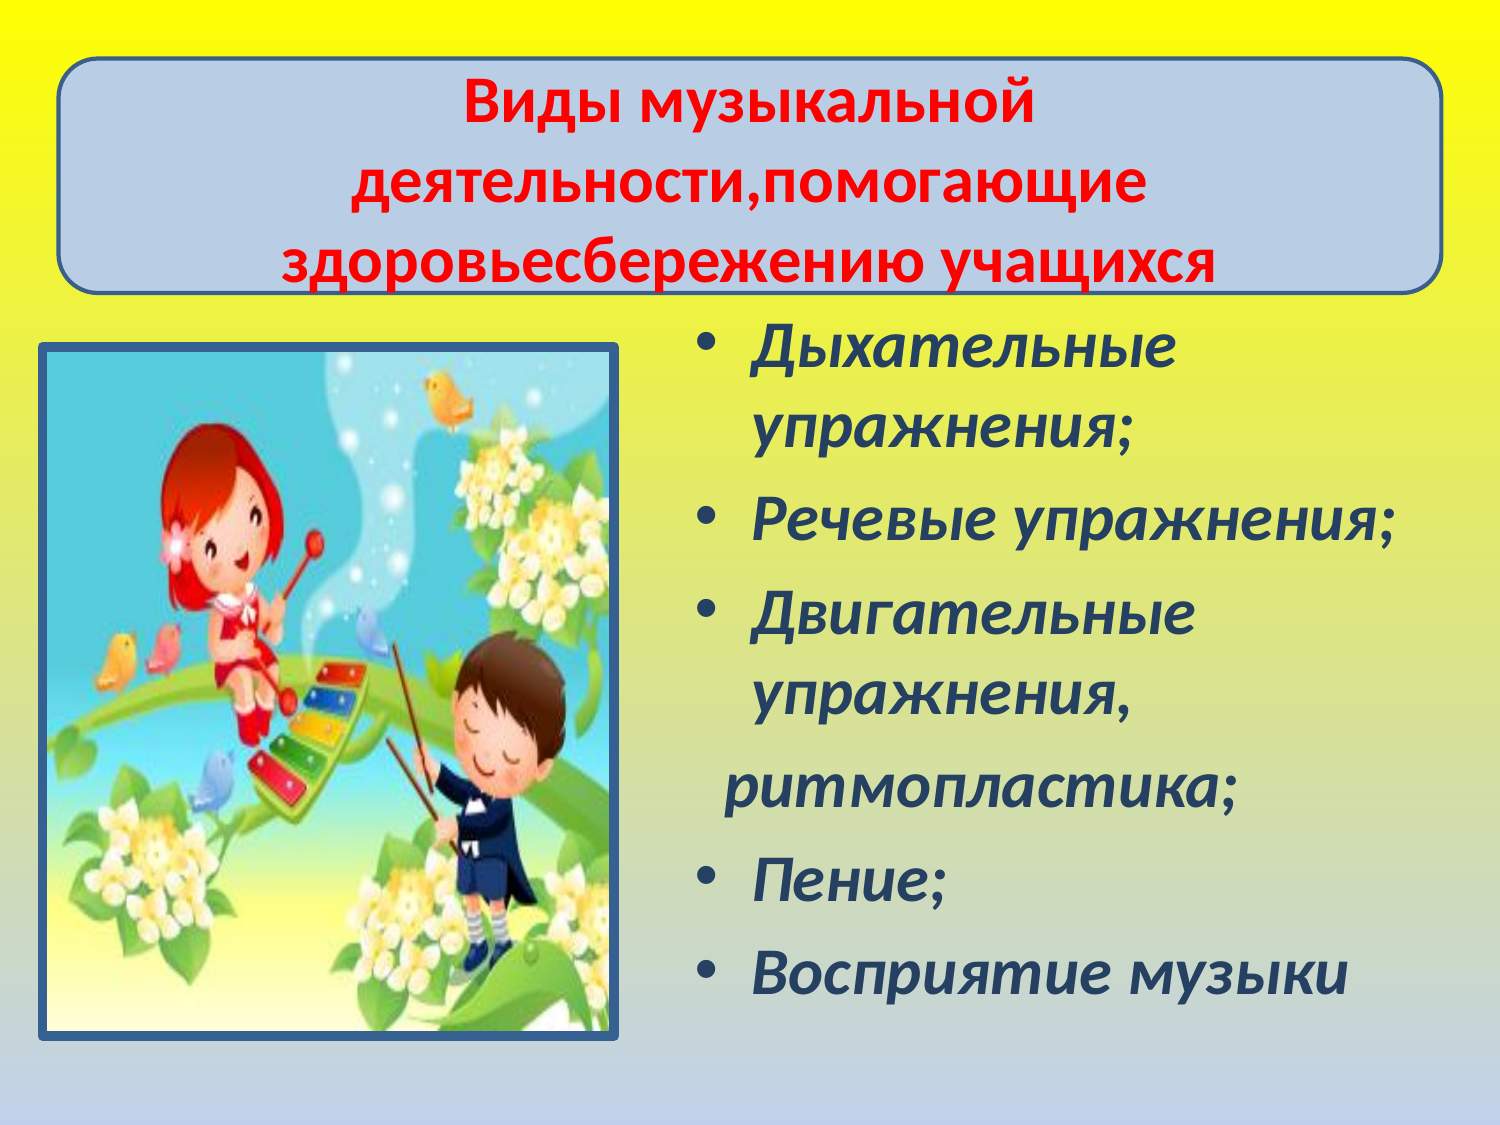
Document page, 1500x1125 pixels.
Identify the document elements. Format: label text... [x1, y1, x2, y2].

text_box Виды музыкальной деятельности,помогающие здоровьесбережению учащихся [56, 56, 1444, 296]
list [46, 351, 610, 1032]
list Дыхательные упражнения; Речевые упражнения; Двигательные упражнения, ритмопластика; Пение; Восприятие музыки [679, 292, 1442, 1079]
